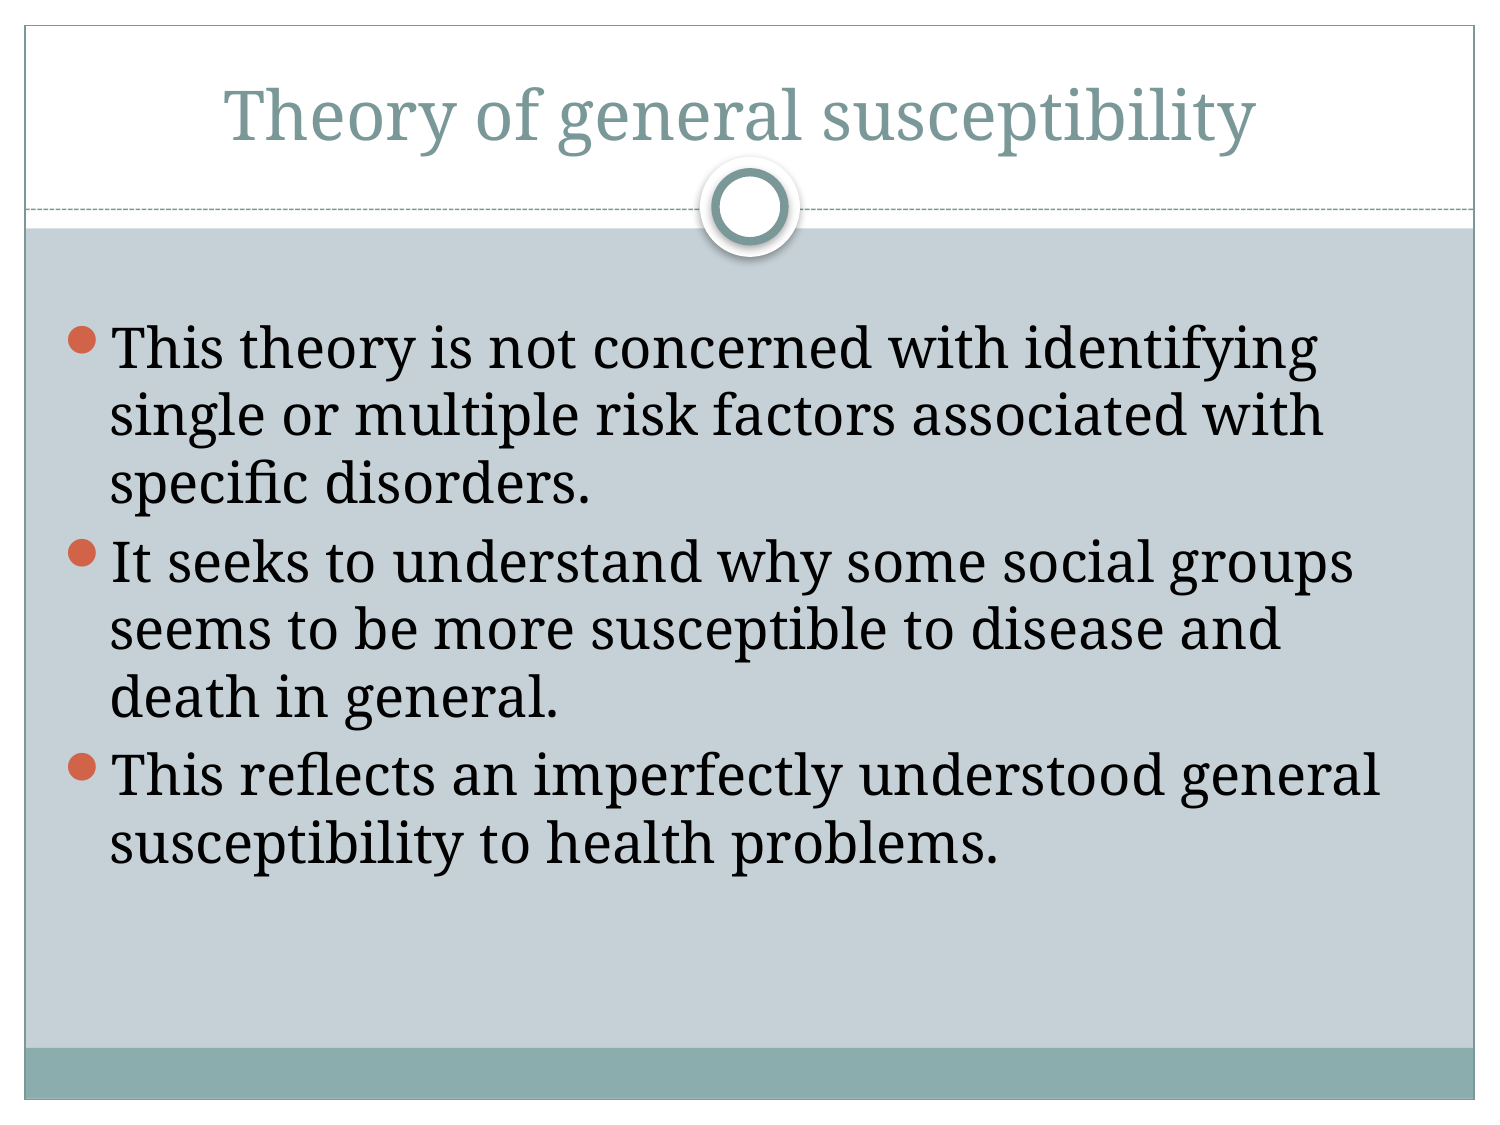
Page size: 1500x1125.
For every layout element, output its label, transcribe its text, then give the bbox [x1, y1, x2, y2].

list This theory is not concerned with identifying single or multiple risk factors associated with specific disorders. It seeks to understand why some social groups seems to be more susceptible to disease and death in general. This reflects an imperfectly understood general susceptibility to health problems. [49, 304, 1445, 1001]
title Theory of general susceptibility [49, 37, 1450, 162]
